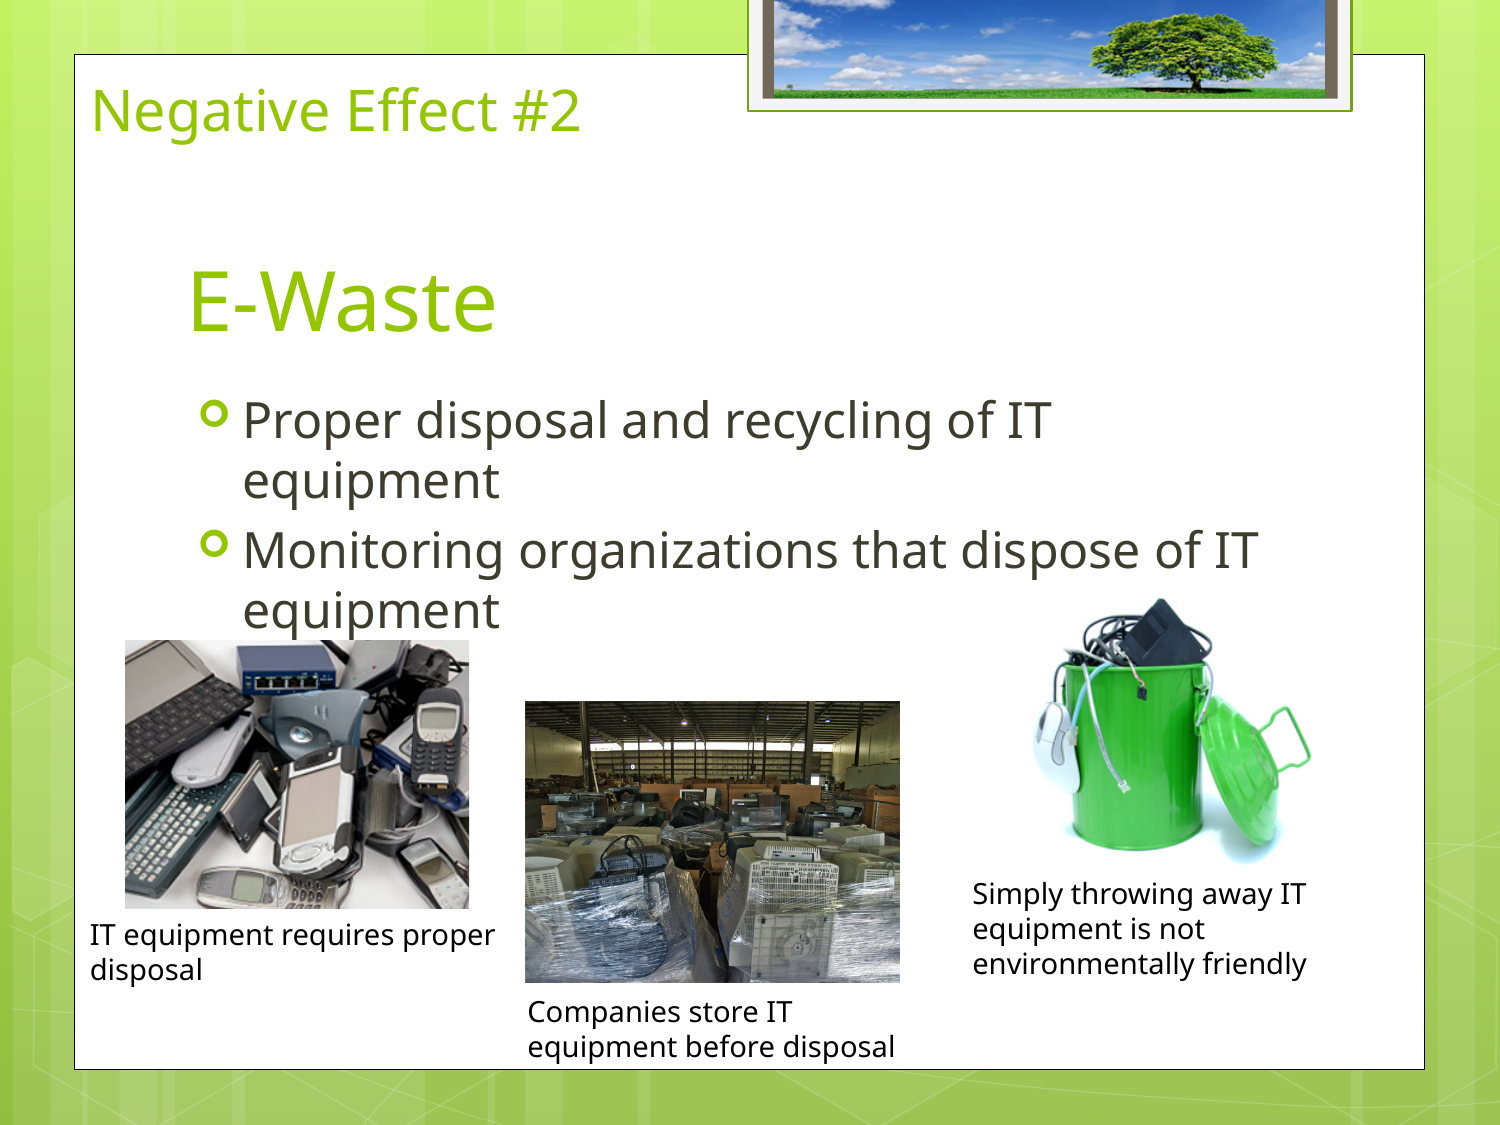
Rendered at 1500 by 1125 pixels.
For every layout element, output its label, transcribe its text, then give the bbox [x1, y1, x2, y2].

picture [774, 0, 1326, 98]
picture [524, 700, 901, 983]
picture [124, 640, 470, 909]
text_box IT equipment requires proper disposal [74, 908, 513, 994]
text_box Negative Effect #2 [74, 62, 600, 150]
title E-Waste [171, 168, 1324, 357]
list Proper disposal and recycling of IT equipment Monitoring organizations that dispose of IT equipment [171, 381, 1283, 957]
text_box Simply throwing away IT equipment is not environmentally friendly [957, 867, 1413, 988]
text_box Companies store IT equipment before disposal [512, 985, 938, 1071]
picture [1024, 588, 1313, 868]
